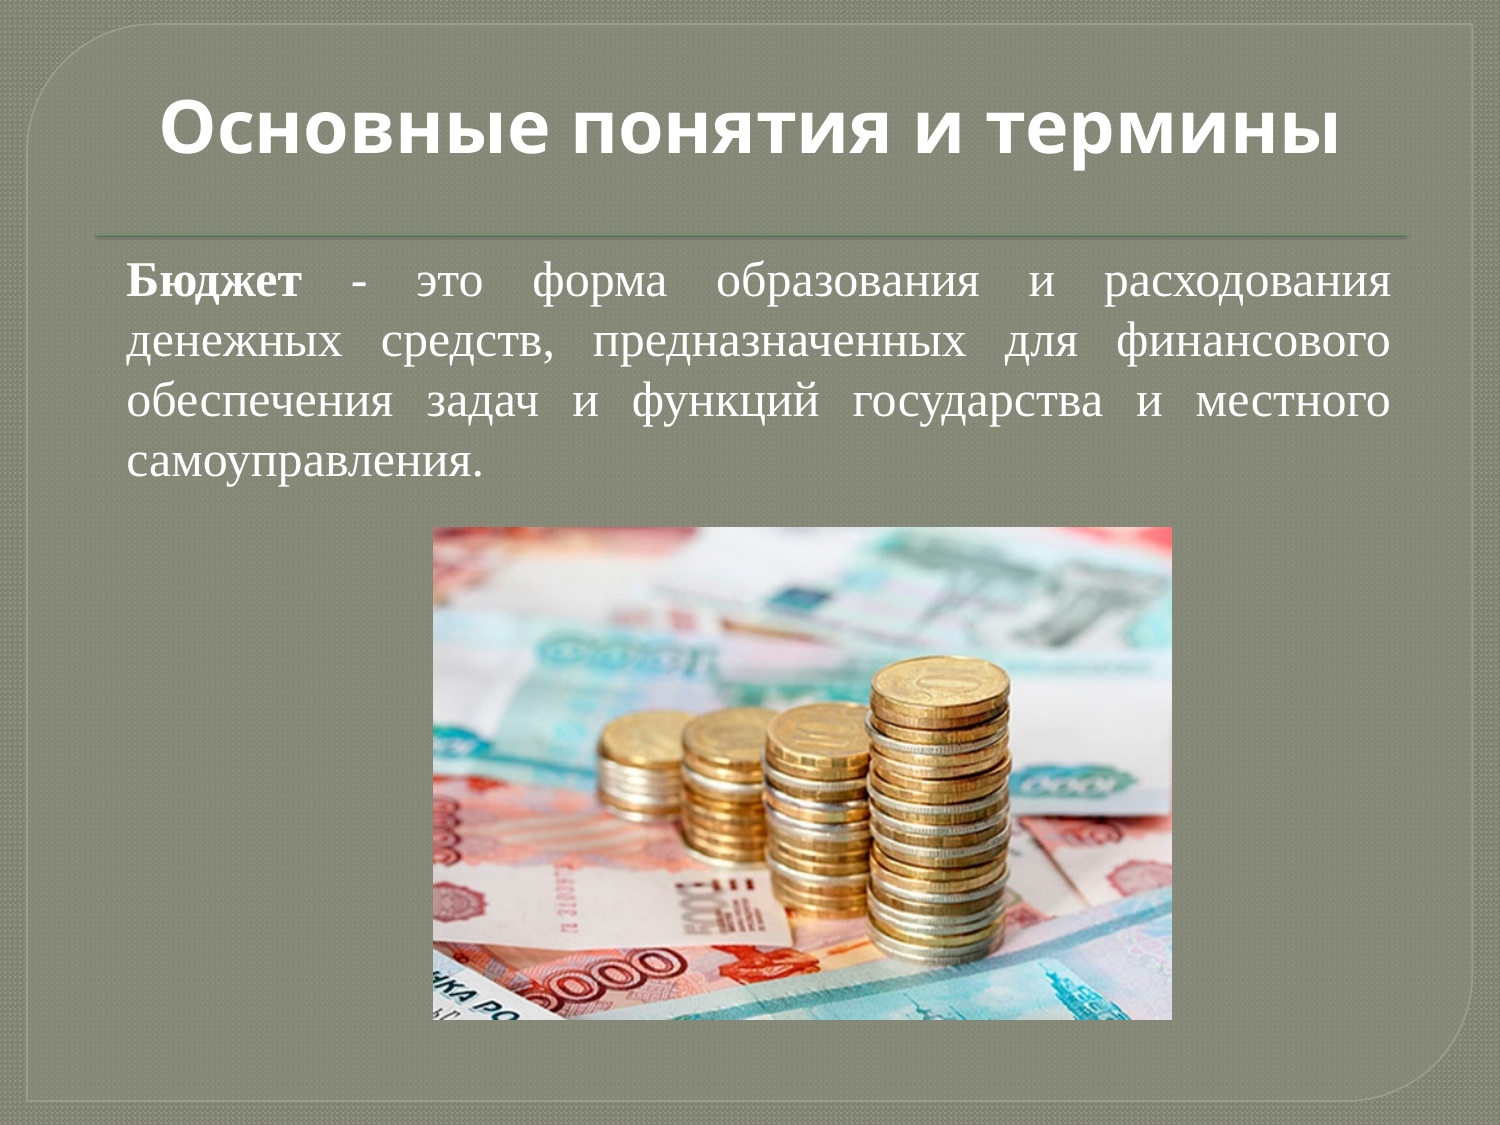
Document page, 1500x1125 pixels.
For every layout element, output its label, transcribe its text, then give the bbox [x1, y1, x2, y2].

picture [433, 527, 1173, 1020]
title Основные понятия и термины [75, 70, 1418, 176]
list Бюджет - это форма образования и расходования денежных средств, предназначенных для финансового обеспечения задач и функций государства и местного самоуправления. [63, 239, 1407, 504]
